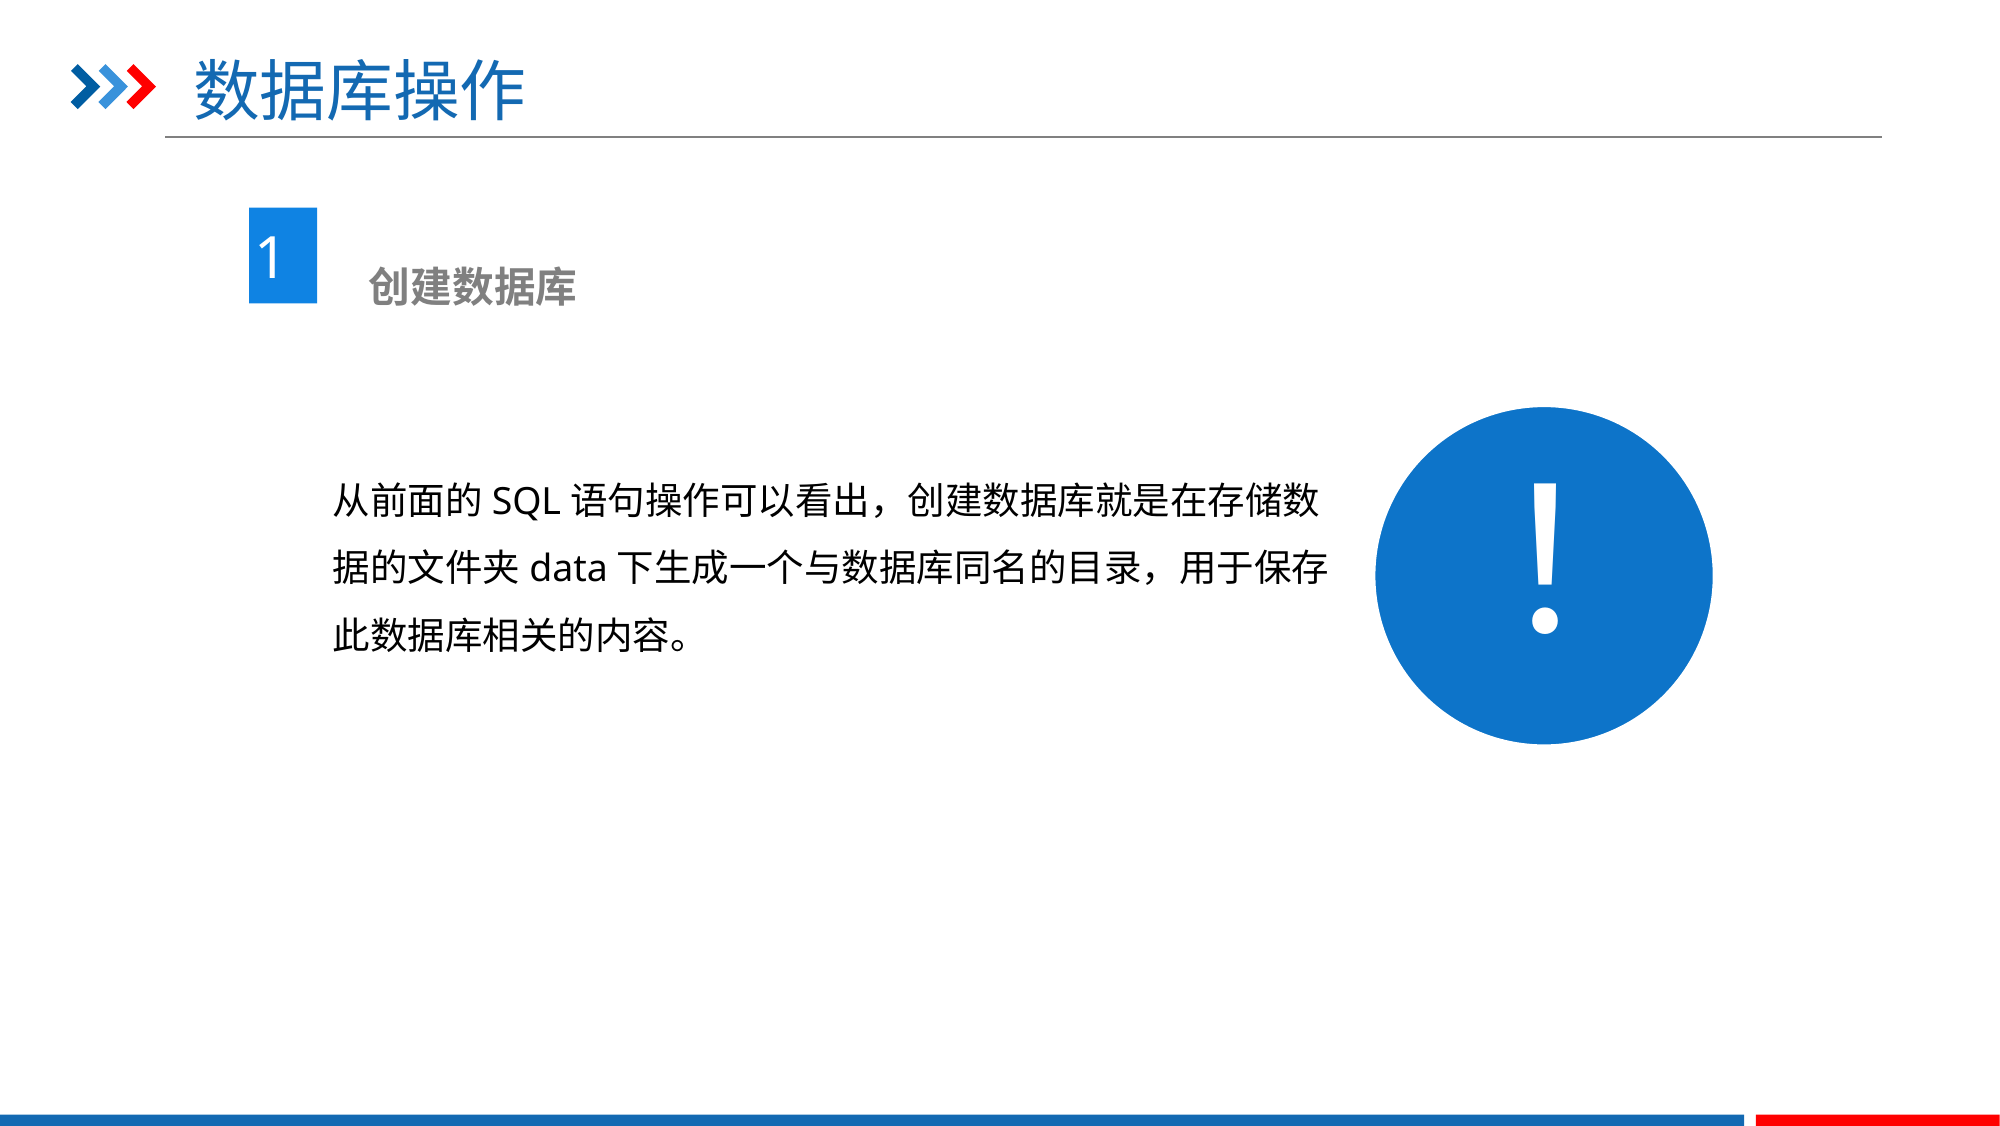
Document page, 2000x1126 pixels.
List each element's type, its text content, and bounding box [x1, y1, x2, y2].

text_box 创建数据库 [319, 245, 1092, 380]
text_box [1372, 404, 1716, 747]
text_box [248, 207, 318, 304]
text_box 从前面的SQL语句操作可以看出，创建数据库就是在存储数据的文件夹data下生成一个与数据库同名的目录，用于保存此数据库相关的内容。 [318, 446, 1351, 664]
title 数据库操作 [173, 25, 947, 153]
